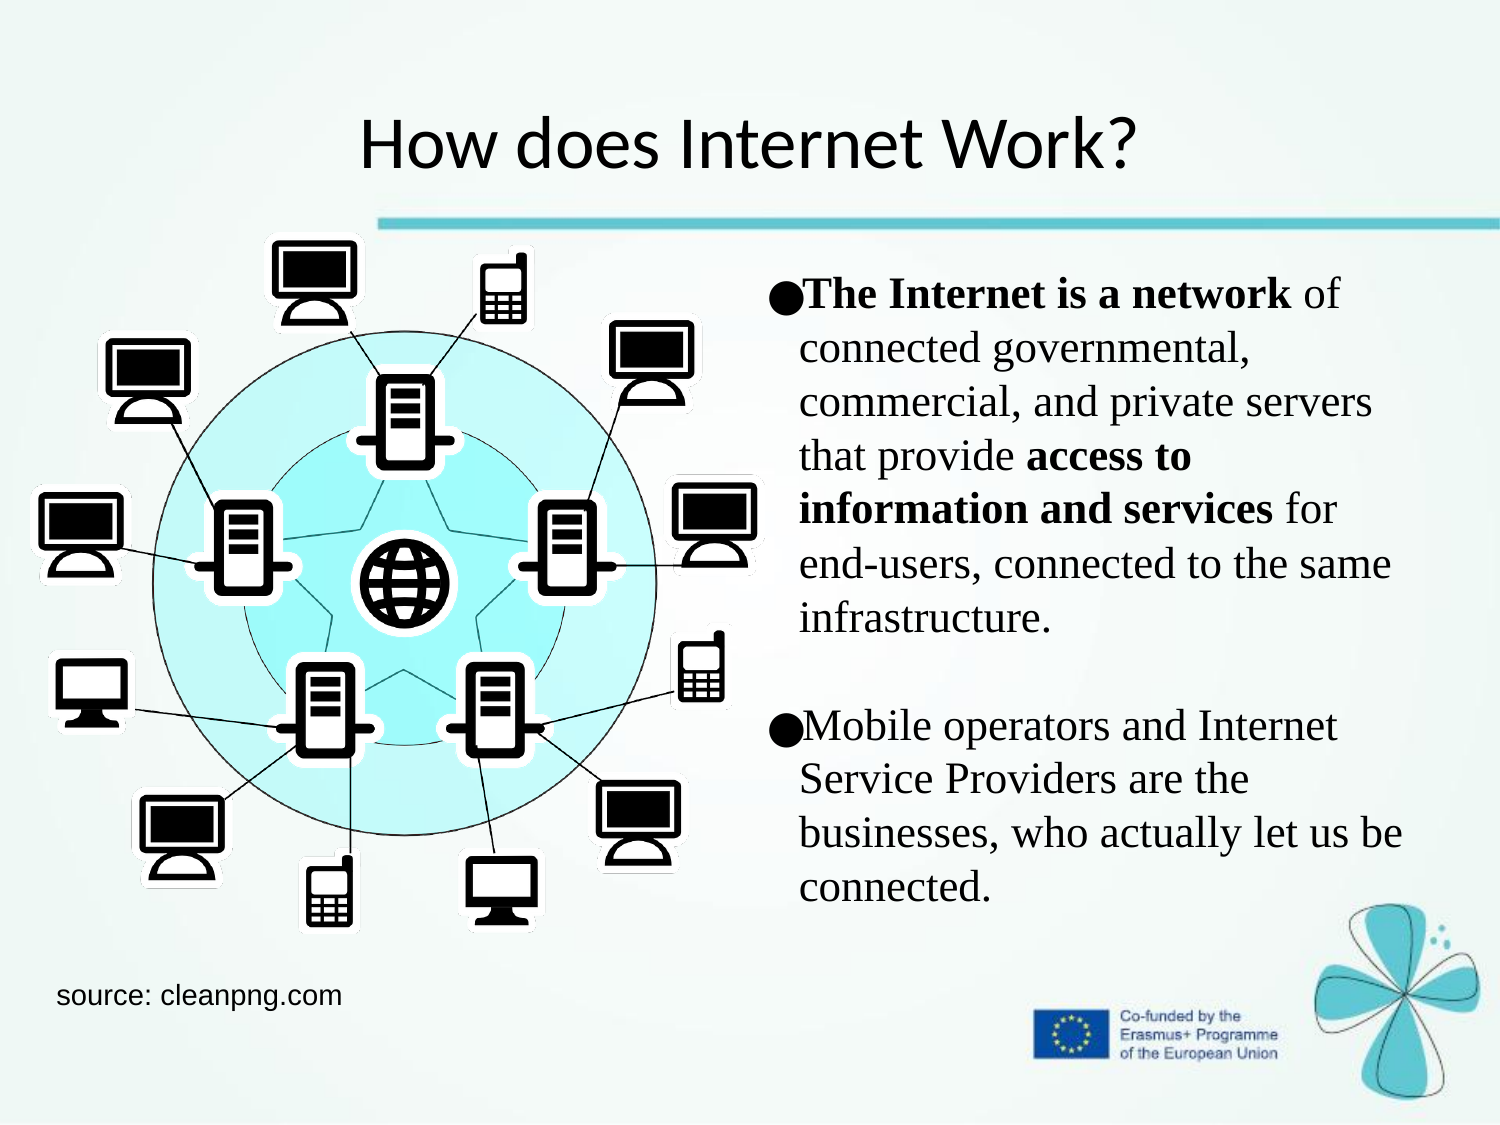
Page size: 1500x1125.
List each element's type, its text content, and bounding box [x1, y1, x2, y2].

text_box How does Internet Work? [75, 44, 1425, 233]
text_box source: cleanpng.com [41, 278, 1481, 1044]
text_box The Internet is a network of connected governmental, commercial, and private servers that provide access to information and services for end-users, connected to the same infrastructure. Mobile operators and Internet Service Providers are the businesses, who actually let us be connected. [771, 263, 1426, 916]
picture [0, 0, 1500, 1125]
